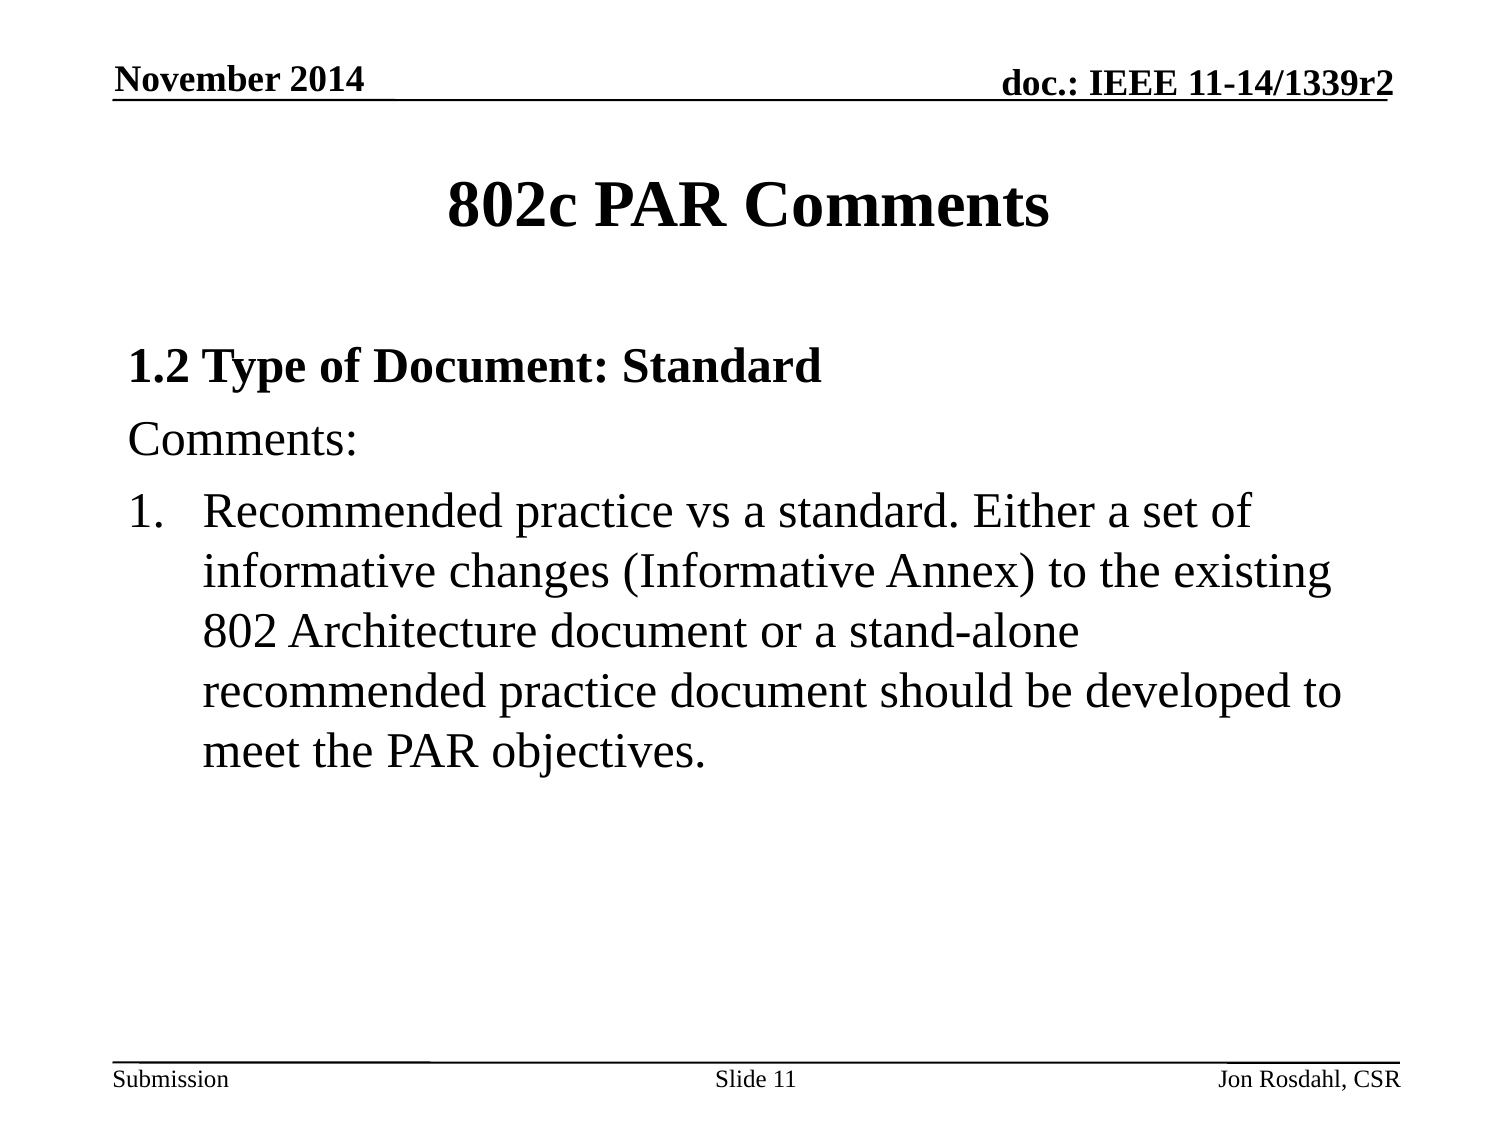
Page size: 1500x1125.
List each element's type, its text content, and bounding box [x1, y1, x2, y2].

footer Jon Rosdahl, CSR [878, 1061, 1402, 1093]
list 1.2 Type of Document: Standard Comments: Recommended practice vs a standard. Either a set of informative changes (Informative Annex) to the existing 802 Architecture document or a stand-alone recommended practice document should be developed to meet the PAR objectives. [112, 324, 1388, 1000]
title 802c PAR Comments [112, 112, 1388, 288]
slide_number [114, 54, 423, 100]
slide_number Slide 11 [712, 1061, 800, 1123]
